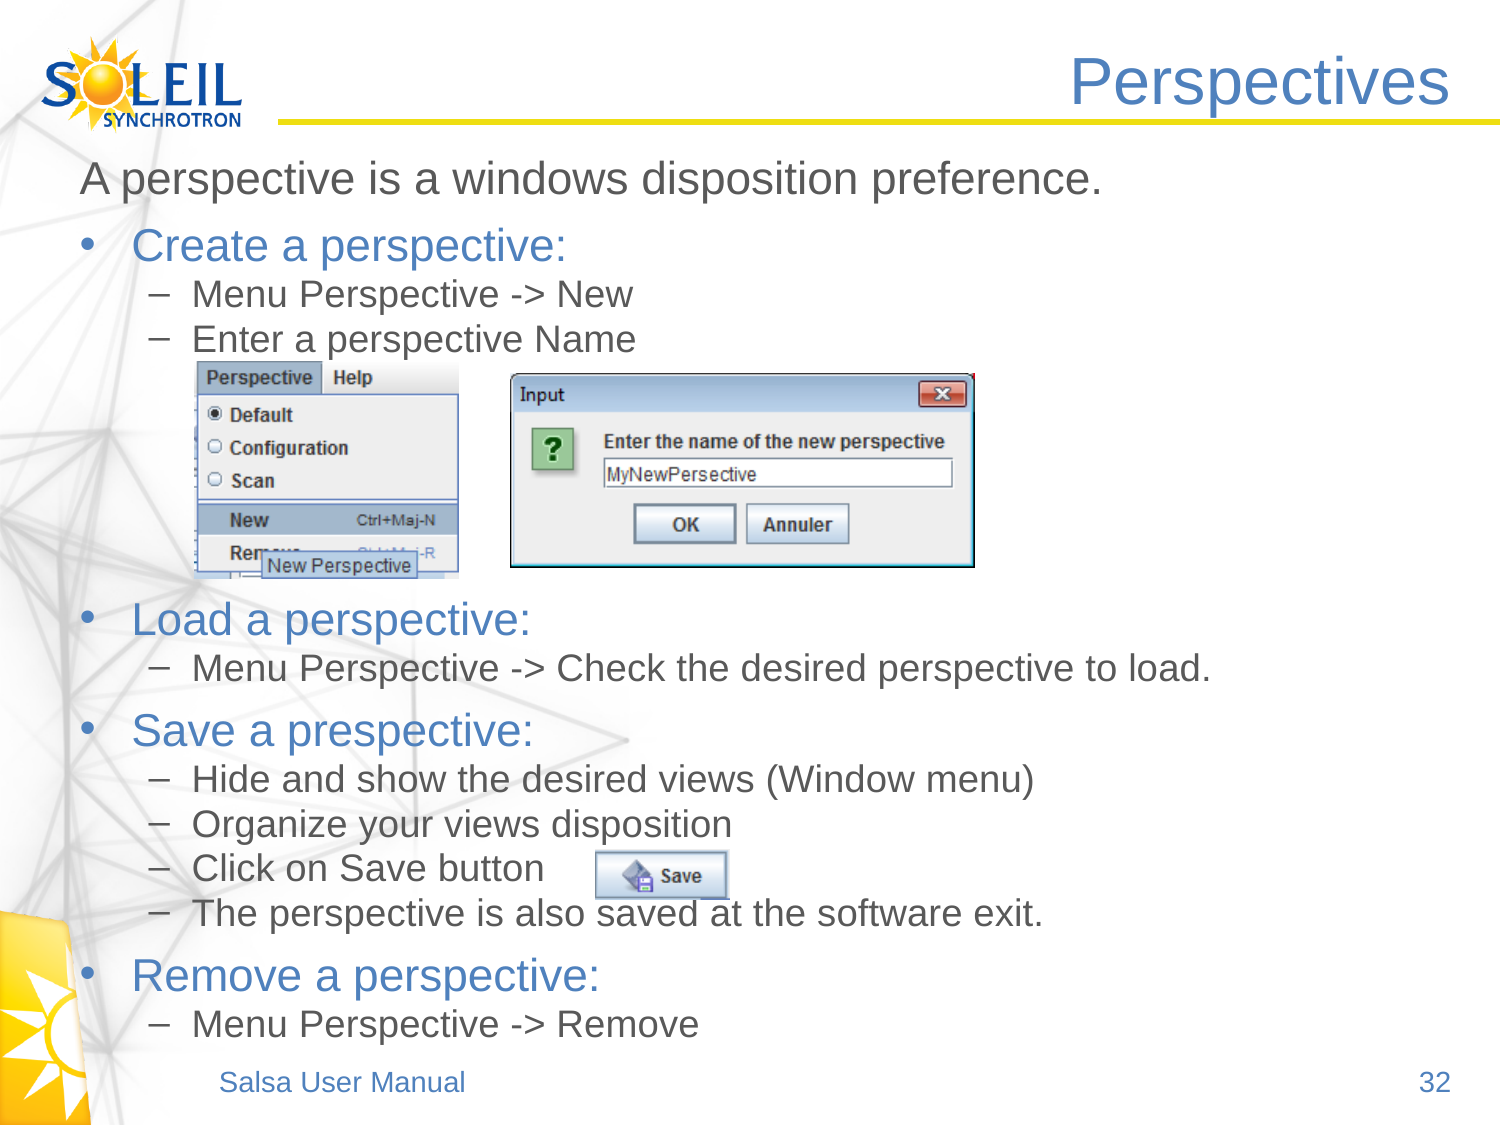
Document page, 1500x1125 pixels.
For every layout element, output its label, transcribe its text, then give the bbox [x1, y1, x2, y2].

title Perspectives [277, 31, 1467, 125]
text_box A perspective is a windows disposition preference. Create a perspective: Menu Perspective -> New Enter a perspective Name Load a perspective: Menu Perspective -> Check the desired perspective to load. Save a prespective: Hide and show the desired views (Window menu) Organize your views disposition Click on Save button The perspective is also saved at the software exit. Remove a perspective: Menu Perspective -> Remove [64, 152, 1463, 1059]
picture [0, 0, 1500, 1125]
text_box Salsa User Manual 32 [100, 1046, 1467, 1116]
